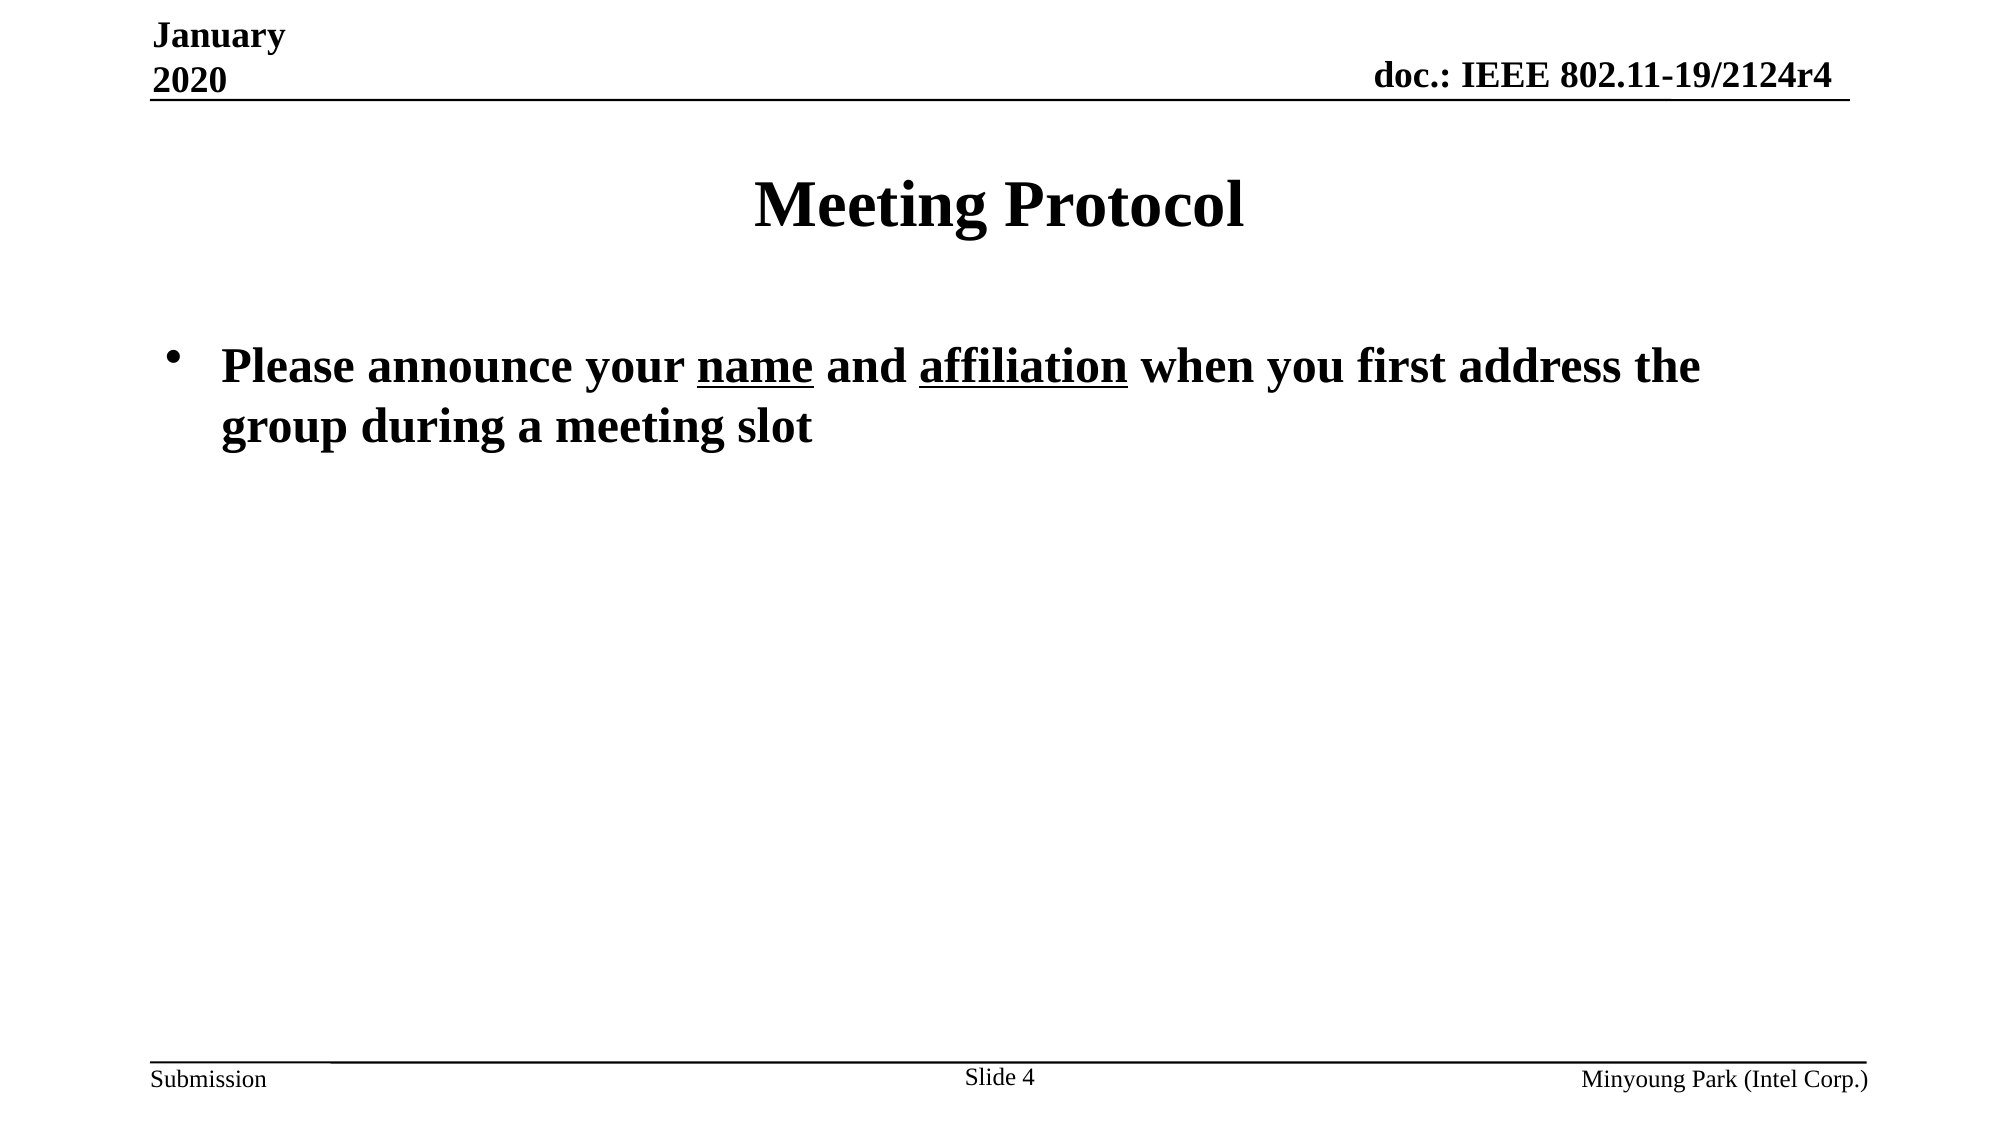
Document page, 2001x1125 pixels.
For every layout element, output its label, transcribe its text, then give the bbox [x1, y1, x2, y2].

footer Minyoung Park (Intel Corp.) [1266, 1061, 1869, 1093]
list Please announce your name and affiliation when you first address the group during a meeting slot [150, 324, 1850, 1000]
title Meeting Protocol [150, 112, 1850, 288]
slide_number Slide 4 [964, 1059, 1036, 1091]
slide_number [152, 54, 347, 101]
